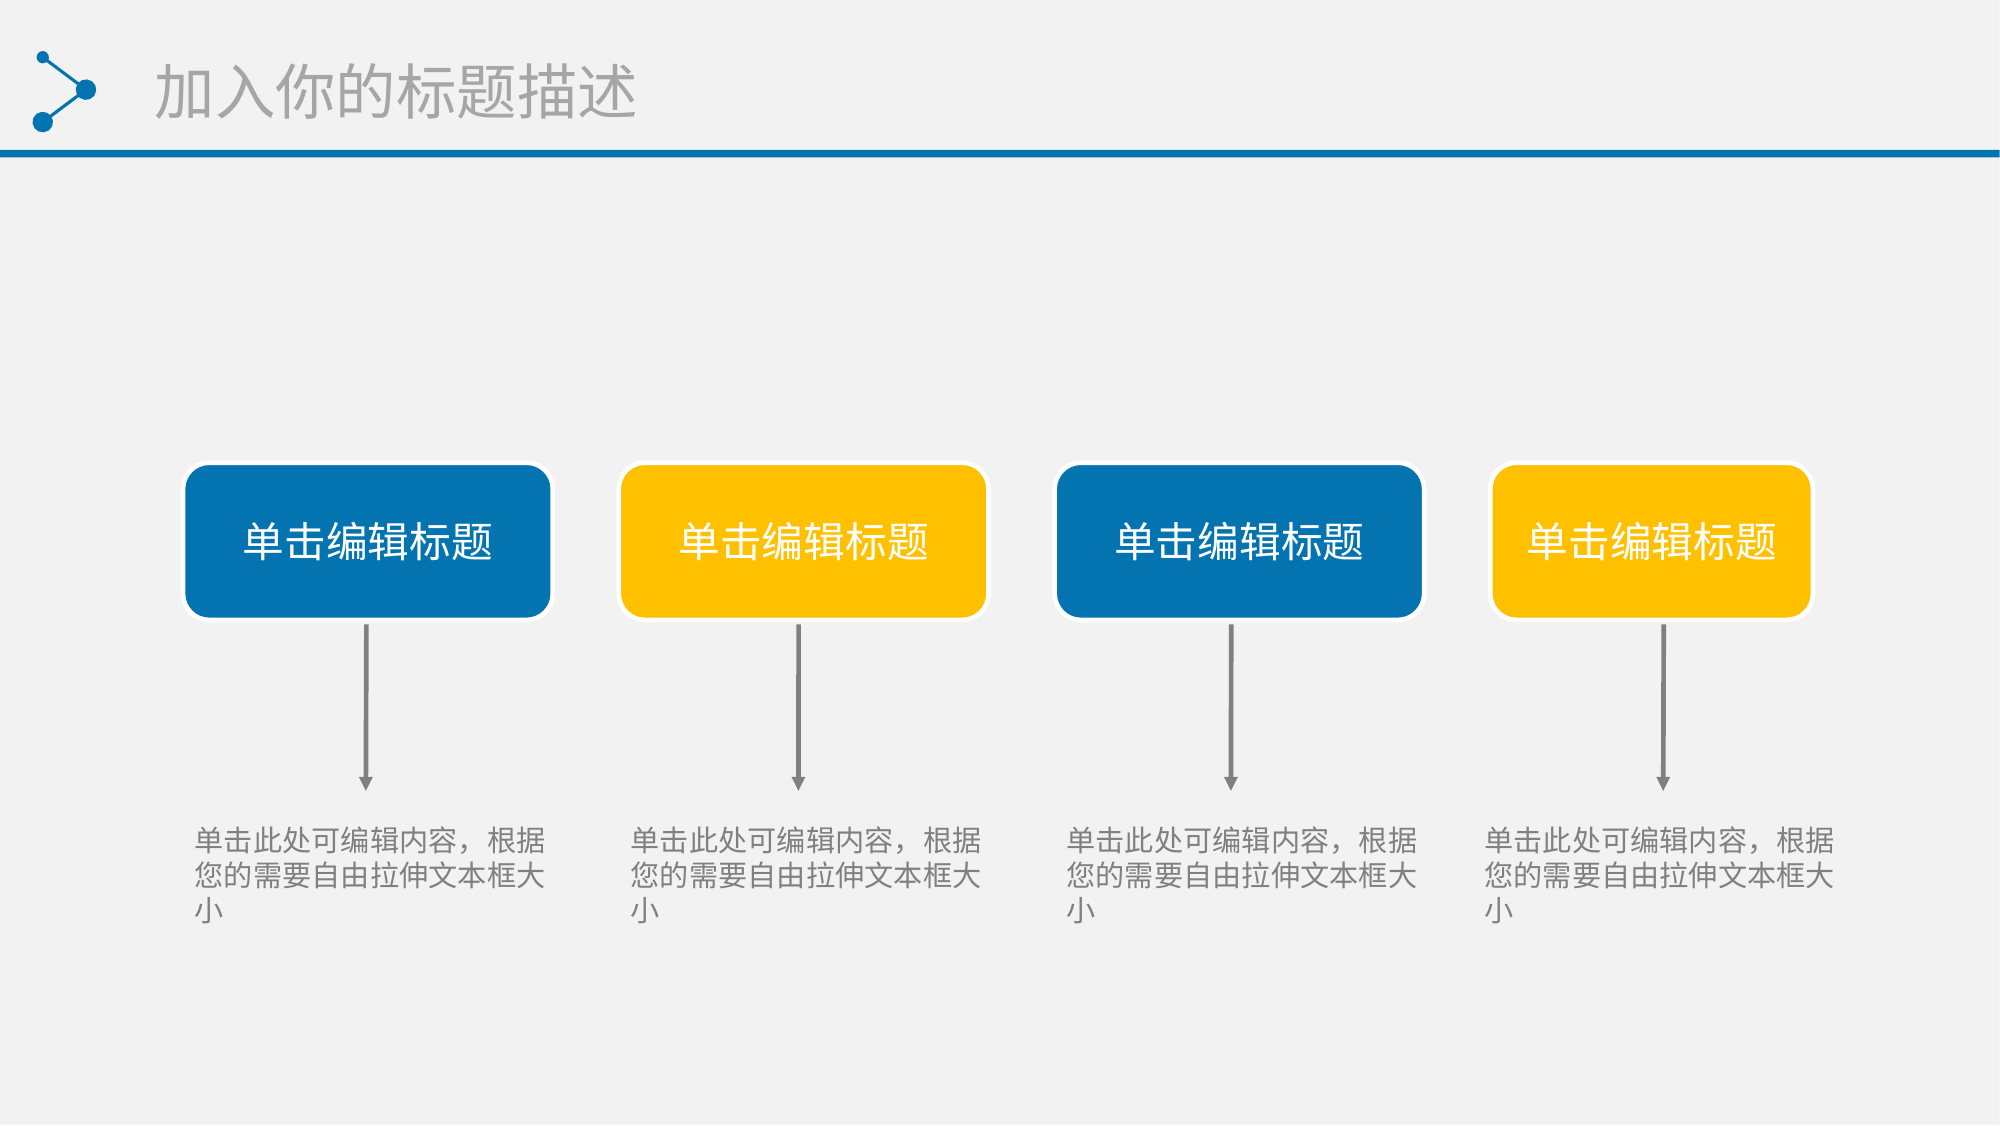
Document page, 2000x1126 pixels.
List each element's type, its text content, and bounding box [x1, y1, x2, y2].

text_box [0, 46, 2000, 158]
text_box 单击编辑标题 [181, 461, 554, 621]
text_box 单击编辑标题 [1053, 461, 1426, 621]
text_box 单击此处可编辑内容，根据您的需要自由拉伸文本框大小 [194, 821, 553, 927]
text_box 单击编辑标题 [617, 461, 990, 621]
text_box 单击编辑标题 [1489, 461, 1815, 621]
text_box 单击此处可编辑内容，根据您的需要自由拉伸文本框大小 [1066, 821, 1425, 927]
text_box 单击此处可编辑内容，根据您的需要自由拉伸文本框大小 [630, 821, 989, 927]
text_box 单击此处可编辑内容，根据您的需要自由拉伸文本框大小 [1484, 821, 1843, 927]
